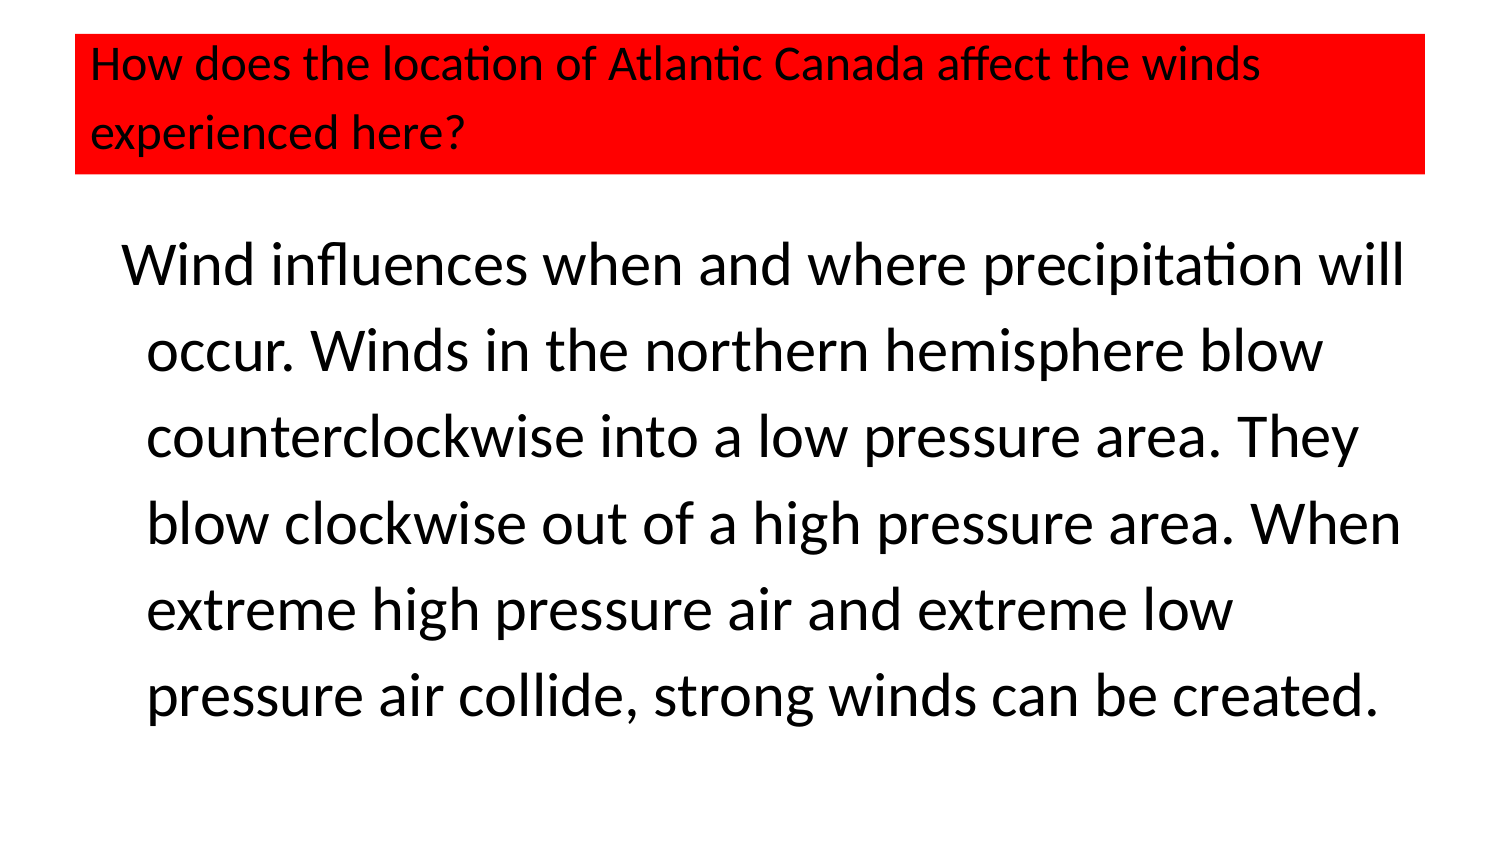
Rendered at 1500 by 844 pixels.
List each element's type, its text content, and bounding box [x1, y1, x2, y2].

list Wind influences when and where precipitation will occur. Winds in the northern hemisphere blow counterclockwise into a low pressure area. They blow clockwise out of a high pressure area. When extreme high pressure air and extreme low pressure air collide, strong winds can be created. [75, 196, 1425, 808]
title How does the location of Atlantic Canada affect the winds experienced here? [75, 33, 1425, 175]
